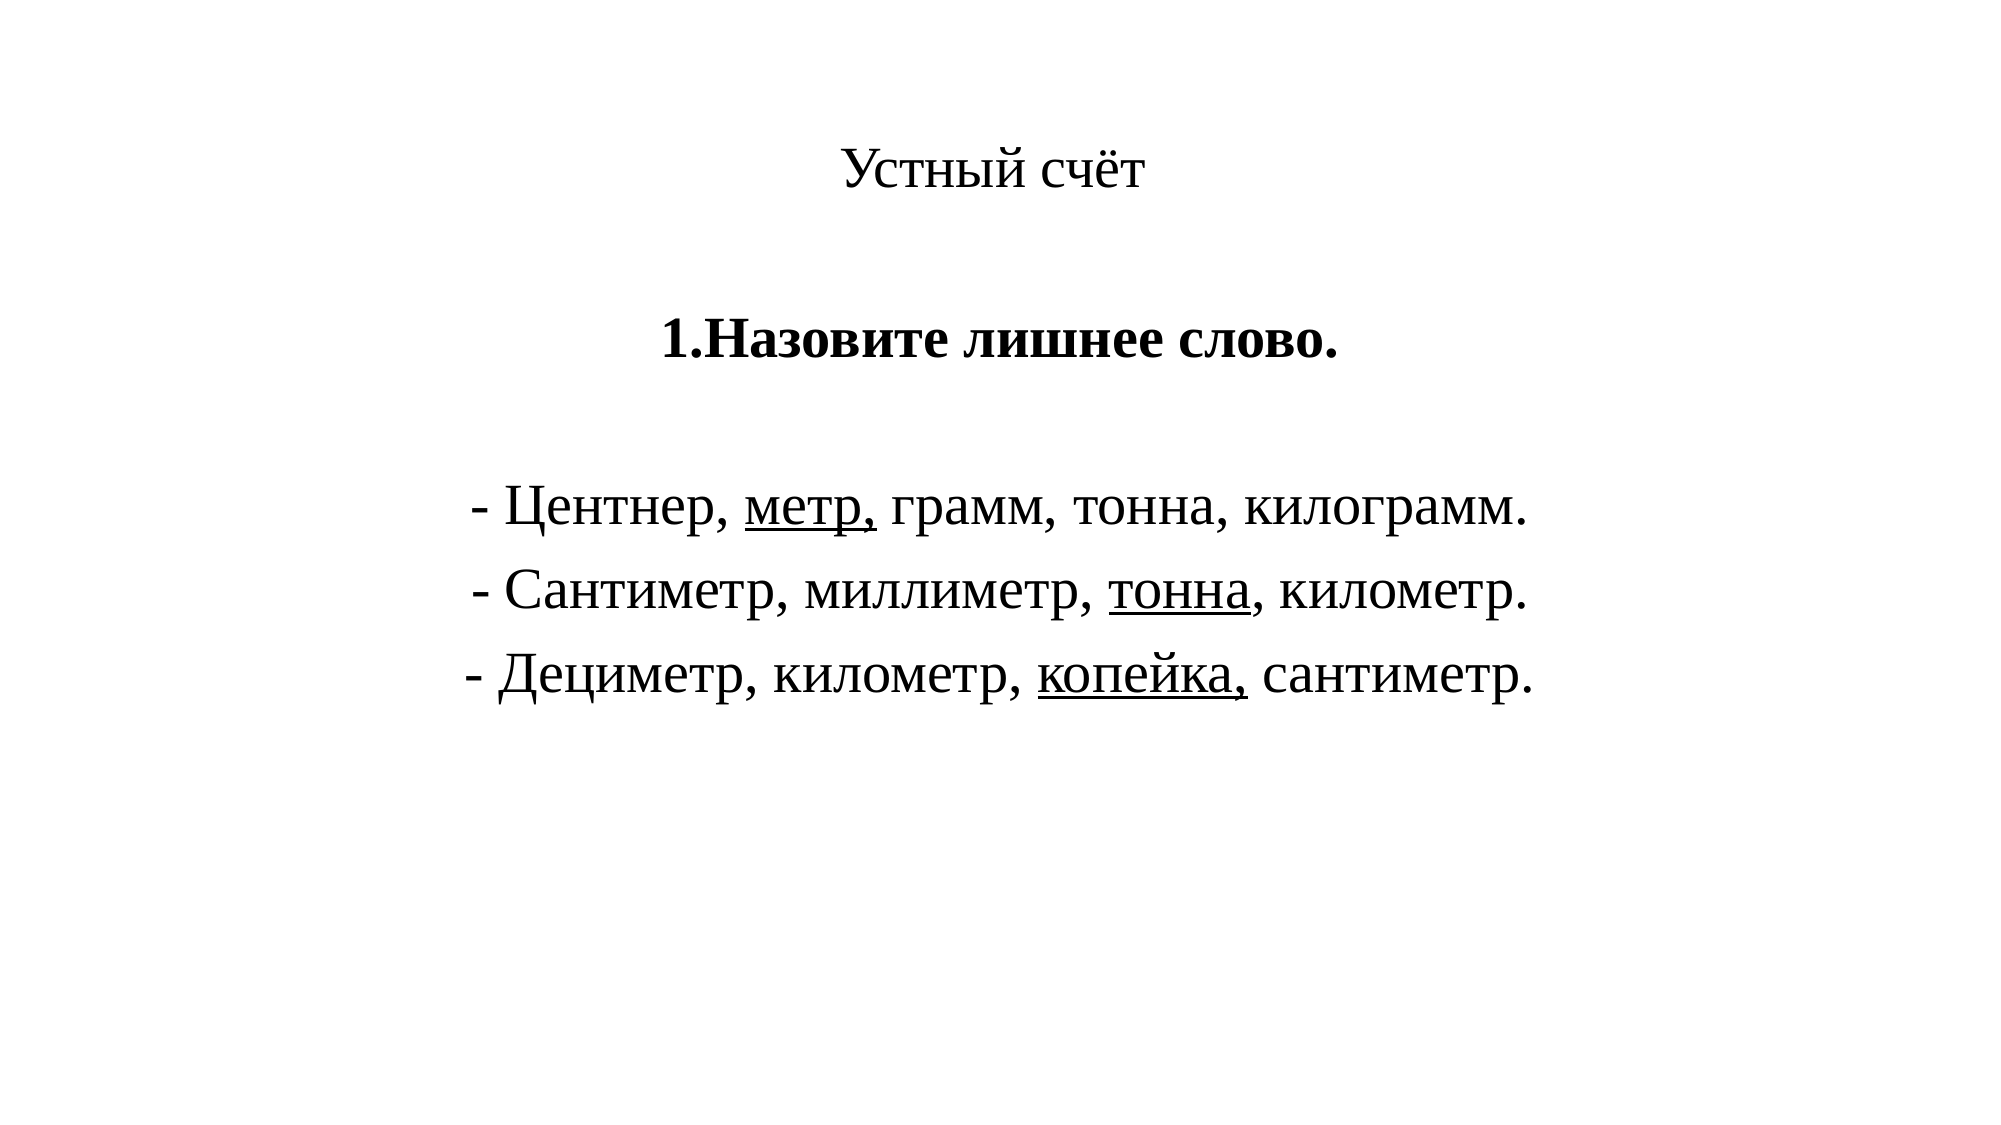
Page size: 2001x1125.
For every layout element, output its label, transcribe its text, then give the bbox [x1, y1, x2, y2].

title Устный счёт [137, 59, 1863, 278]
list 1.Назовите лишнее слово. - Центнер, метр, грамм, тонна, килограмм. - Сантиметр, миллиметр, тонна, километр. - Дециметр, километр, копейка, сантиметр. [137, 299, 1863, 1014]
